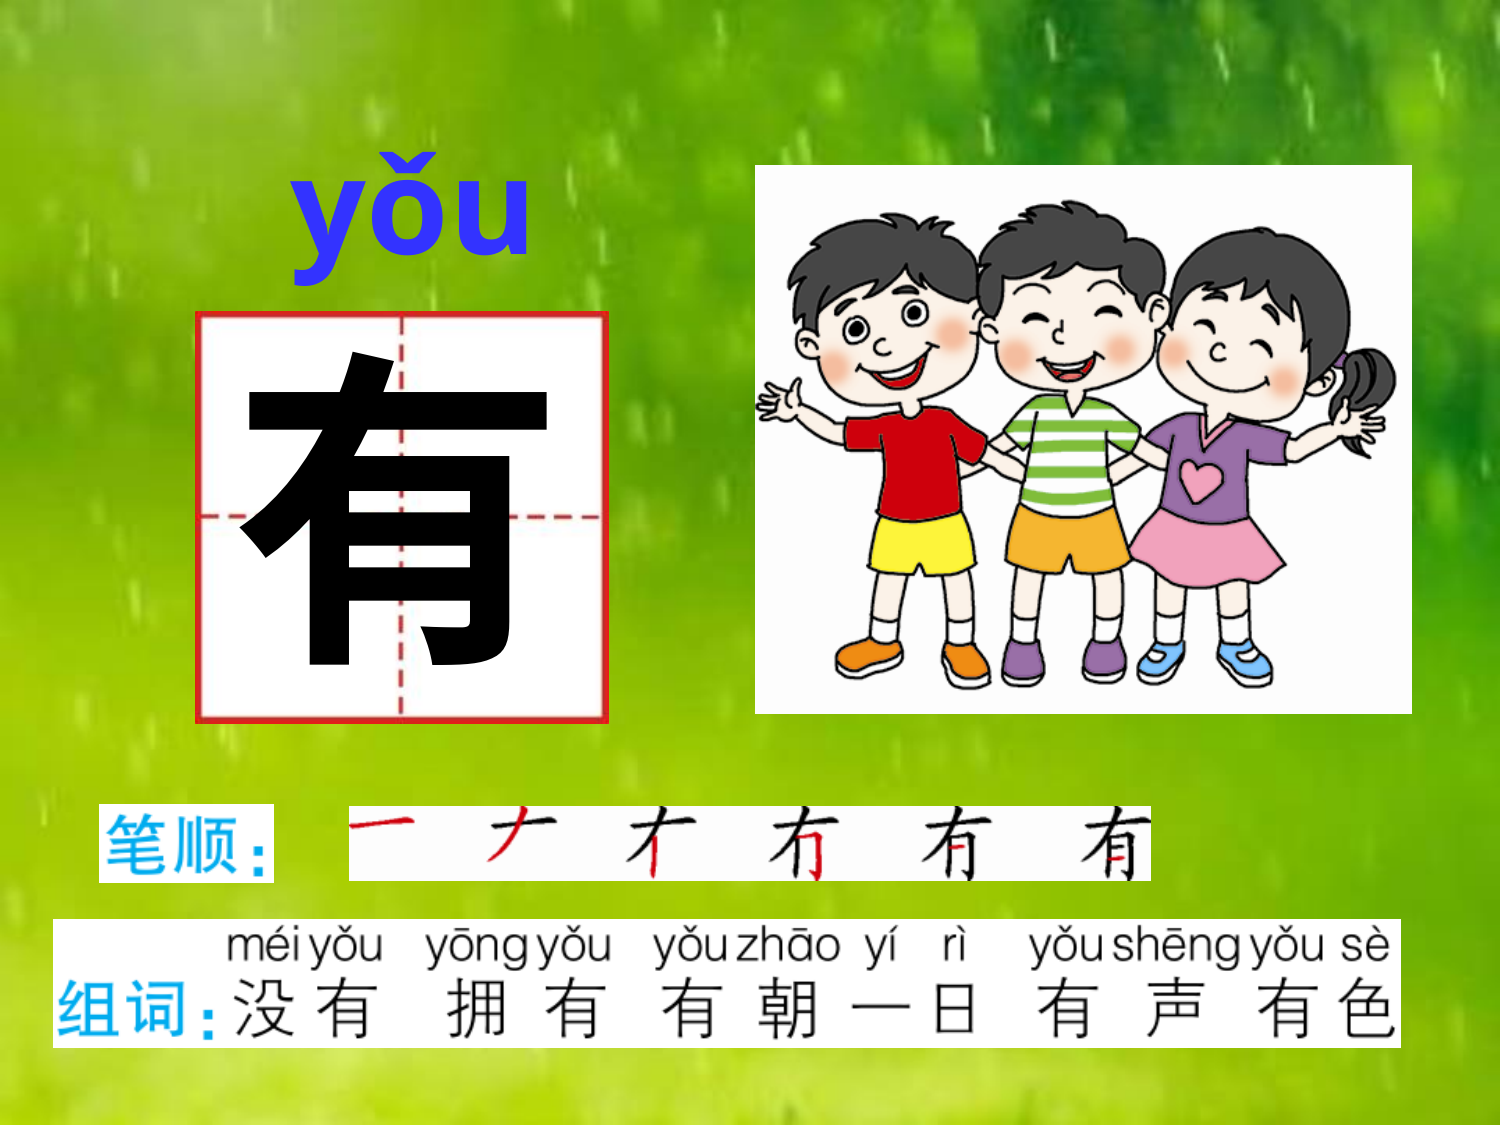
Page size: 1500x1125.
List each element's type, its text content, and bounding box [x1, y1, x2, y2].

text_box yǒu [275, 113, 551, 289]
picture [0, 0, 1500, 1125]
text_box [194, 294, 609, 725]
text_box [99, 804, 1151, 884]
